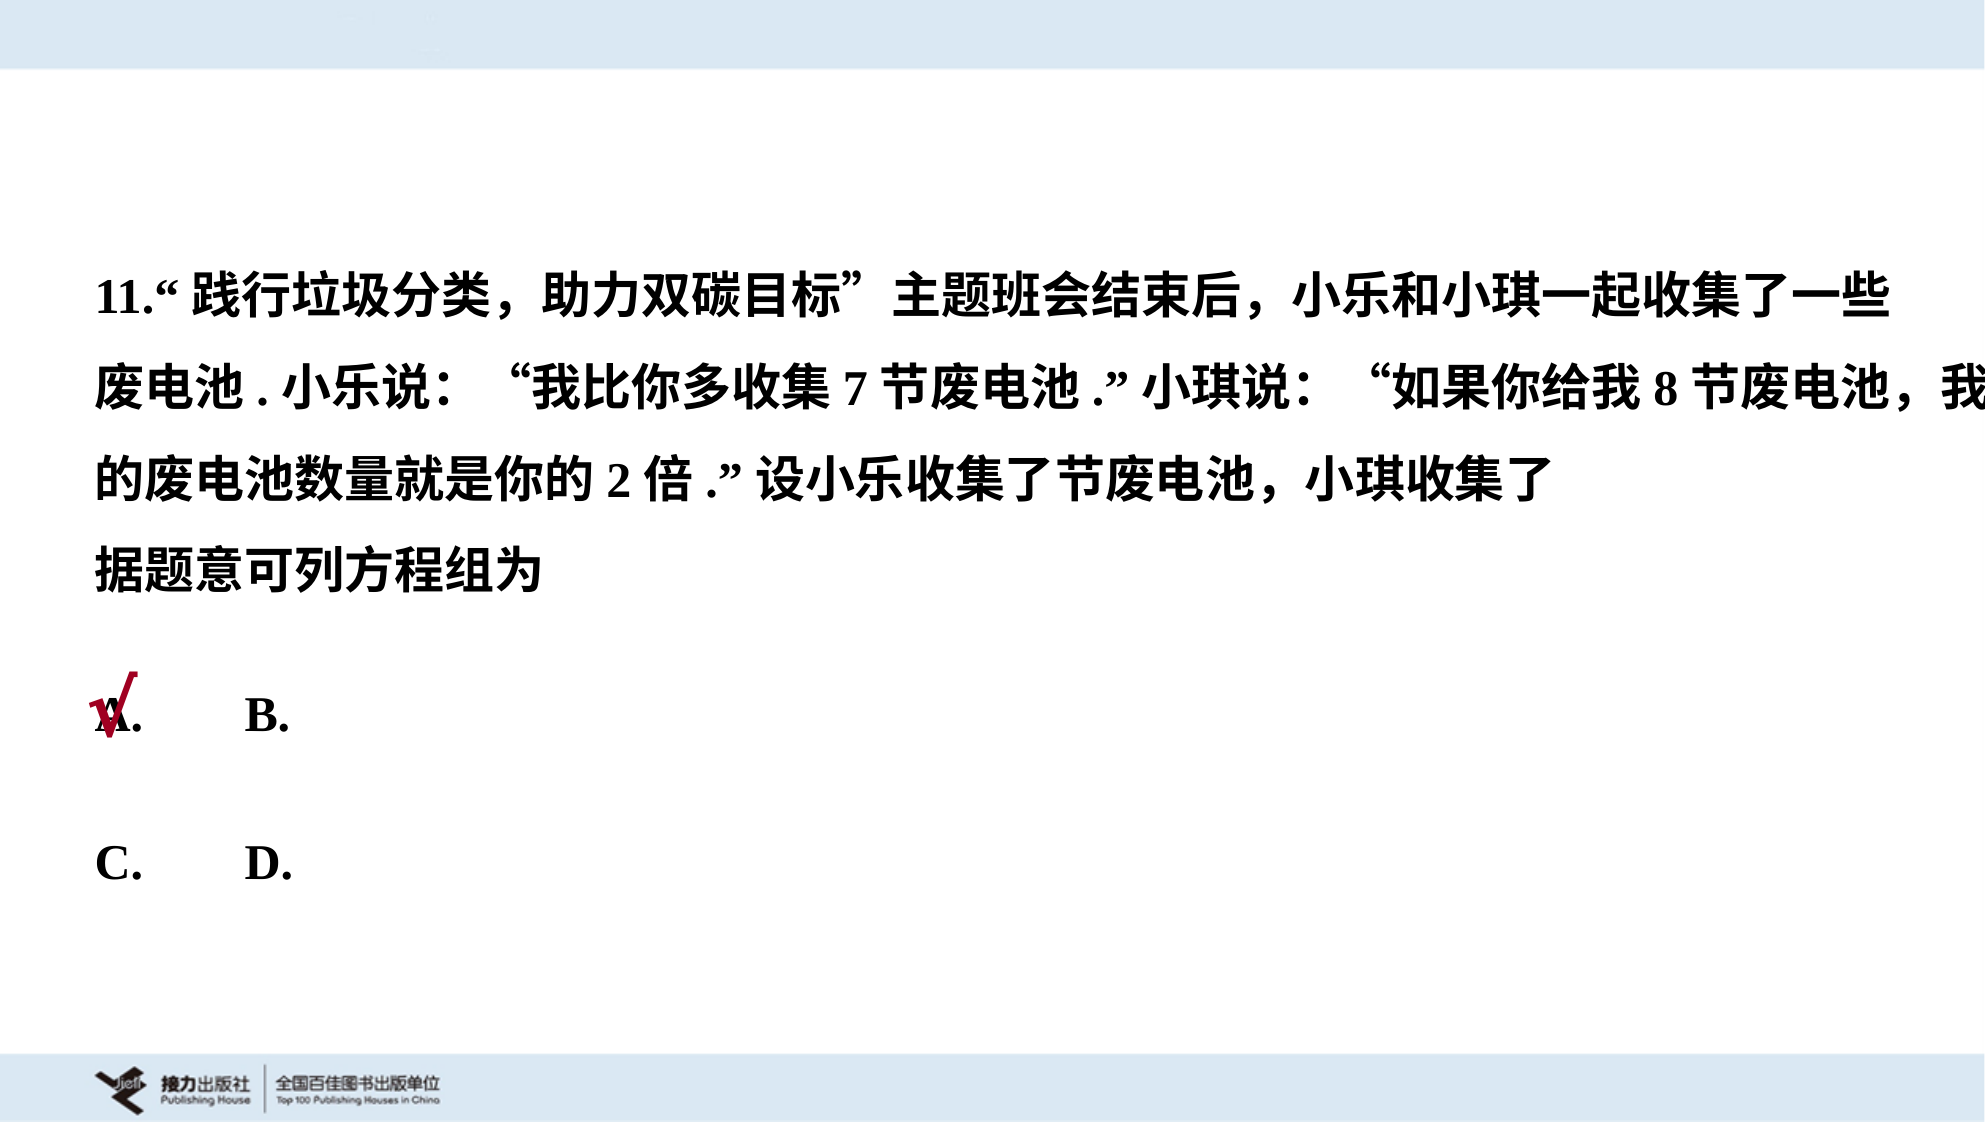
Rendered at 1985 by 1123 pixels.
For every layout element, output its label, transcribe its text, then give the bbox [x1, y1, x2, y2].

picture [1975, 382, 1985, 390]
picture [0, 0, 1985, 1122]
picture [1978, 389, 1985, 403]
text_box √ [86, 659, 139, 752]
